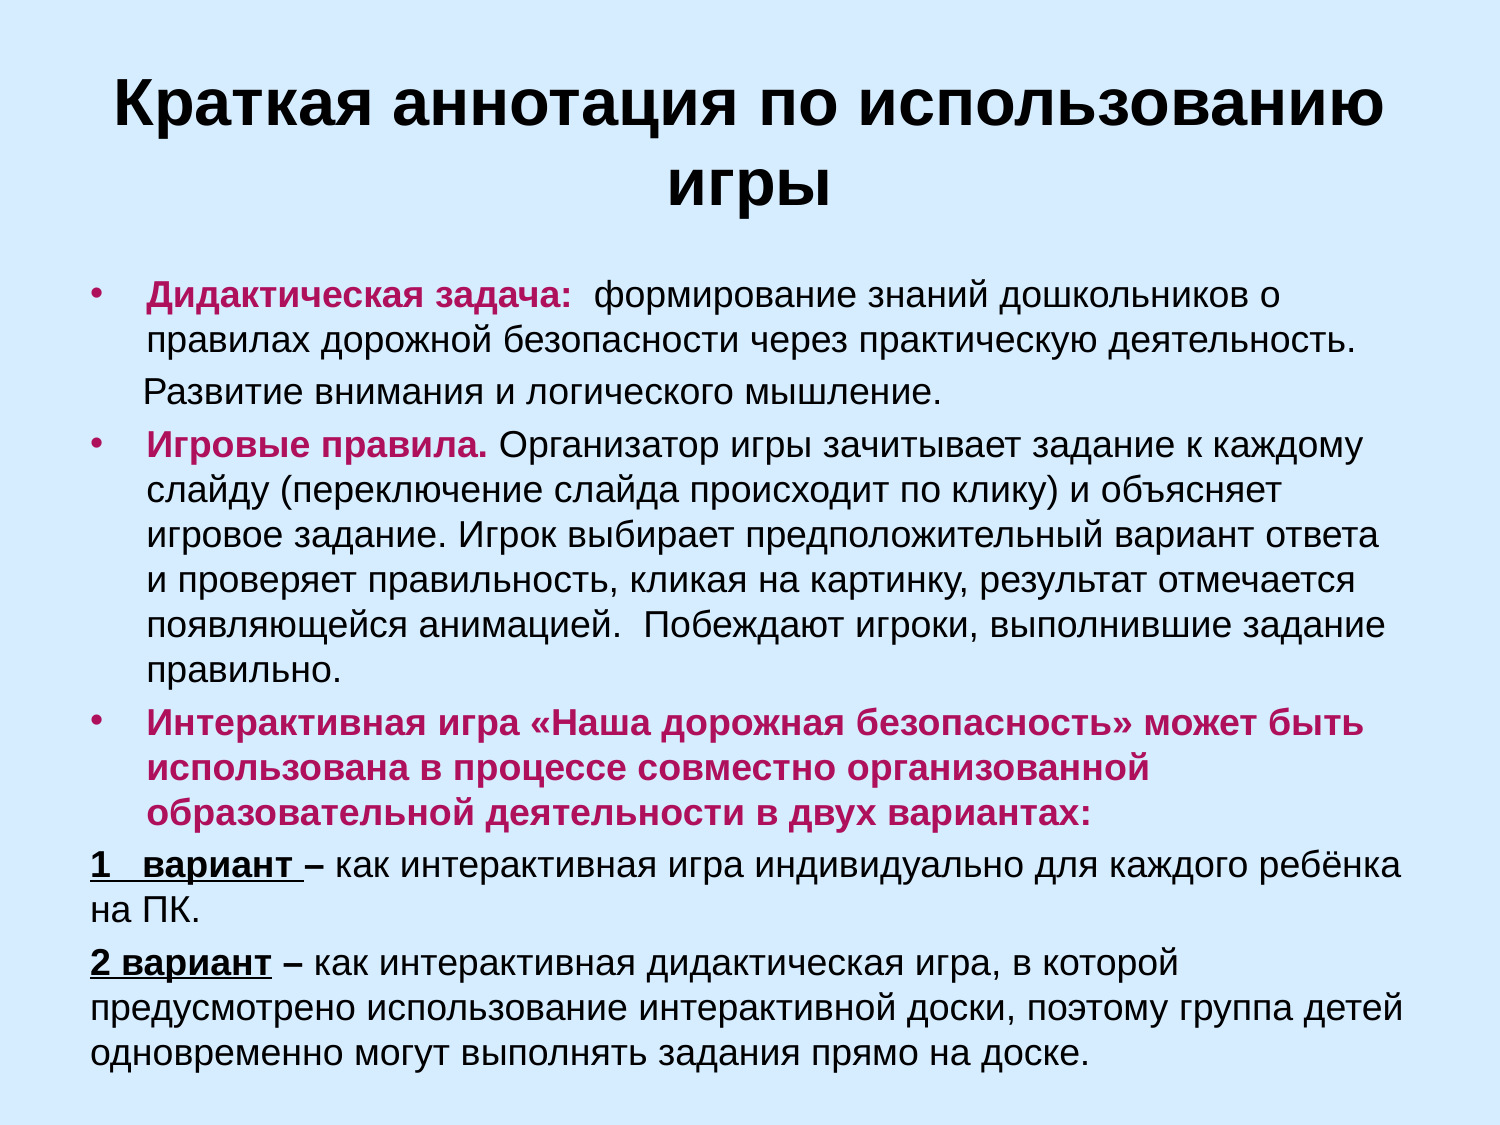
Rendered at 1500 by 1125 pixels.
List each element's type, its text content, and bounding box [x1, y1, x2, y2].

list Дидактическая задача: формирование знаний дошкольников о правилах дорожной безопасности через практическую деятельность. Развитие внимания и логического мышление. Игровые правила. Организатор игры зачитывает задание к каждому слайду (переключение слайда происходит по клику) и объясняет игровое задание. Игрок выбирает предположительный вариант ответа и проверяет правильность, кликая на картинку, результат отмечается появляющейся анимацией. Побеждают игроки, выполнившие задание правильно. Интерактивная игра «Наша дорожная безопасность» может быть использована в процессе совместно организованной образовательной деятельности в двух вариантах: 1 вариант – как интерактивная игра индивидуально для каждого ребёнка на ПК. 2 вариант – как интерактивная дидактическая игра, в которой предусмотрено использование интерактивной доски, поэтому группа детей одновременно могут выполнять задания прямо на доске. [75, 262, 1425, 1005]
title Краткая аннотация по использованию игры [75, 45, 1425, 233]
